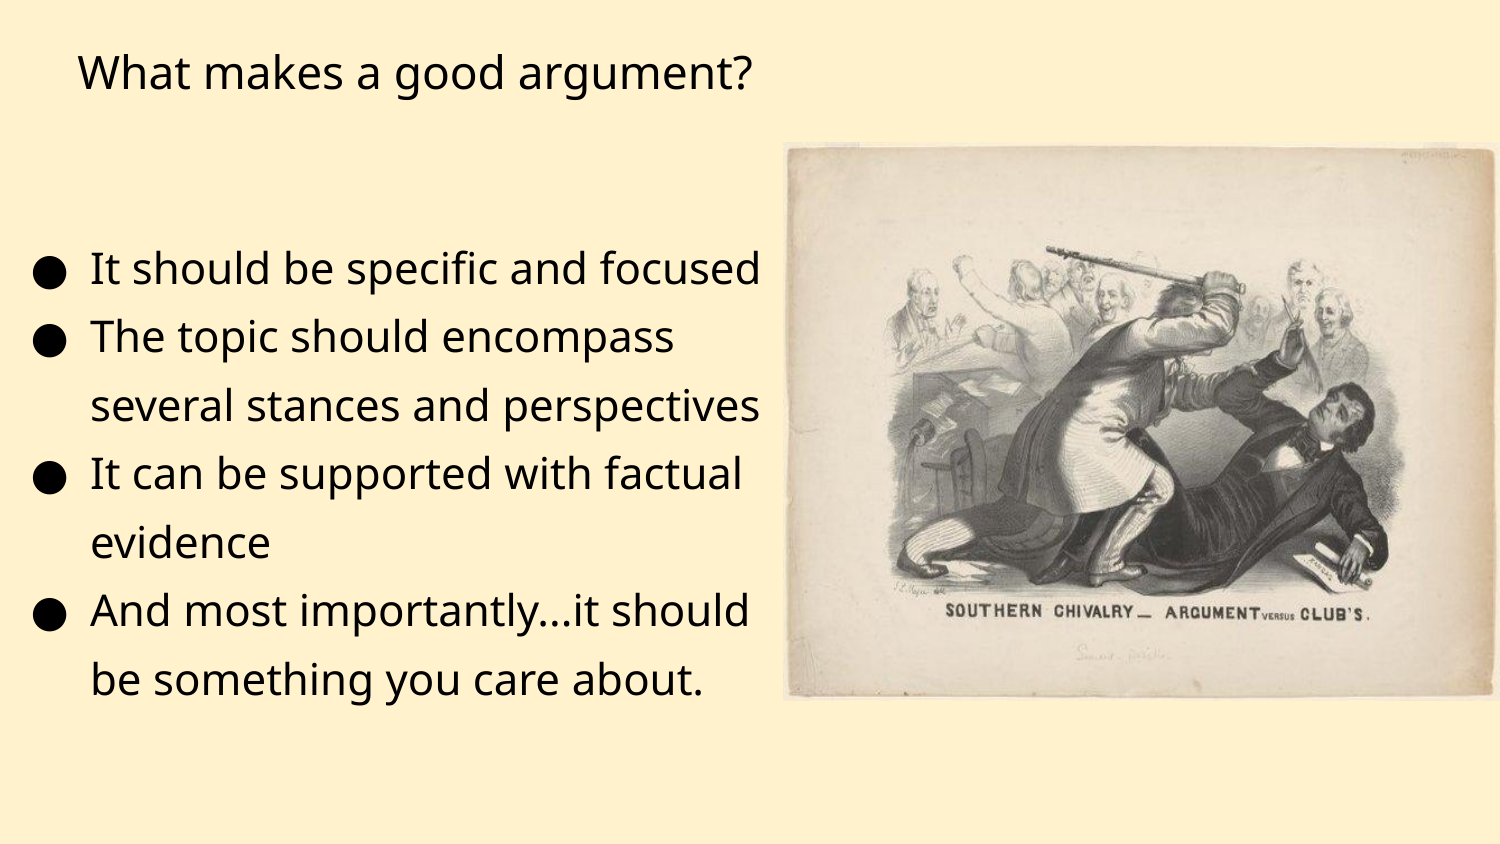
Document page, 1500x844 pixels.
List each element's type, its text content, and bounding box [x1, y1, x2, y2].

list It should be specific and focused The topic should encompass several stances and perspectives It can be supported with factual evidence And most importantly...it should be something you care about. [0, 213, 795, 844]
title What makes a good argument? [0, 25, 831, 120]
picture [783, 142, 1500, 702]
